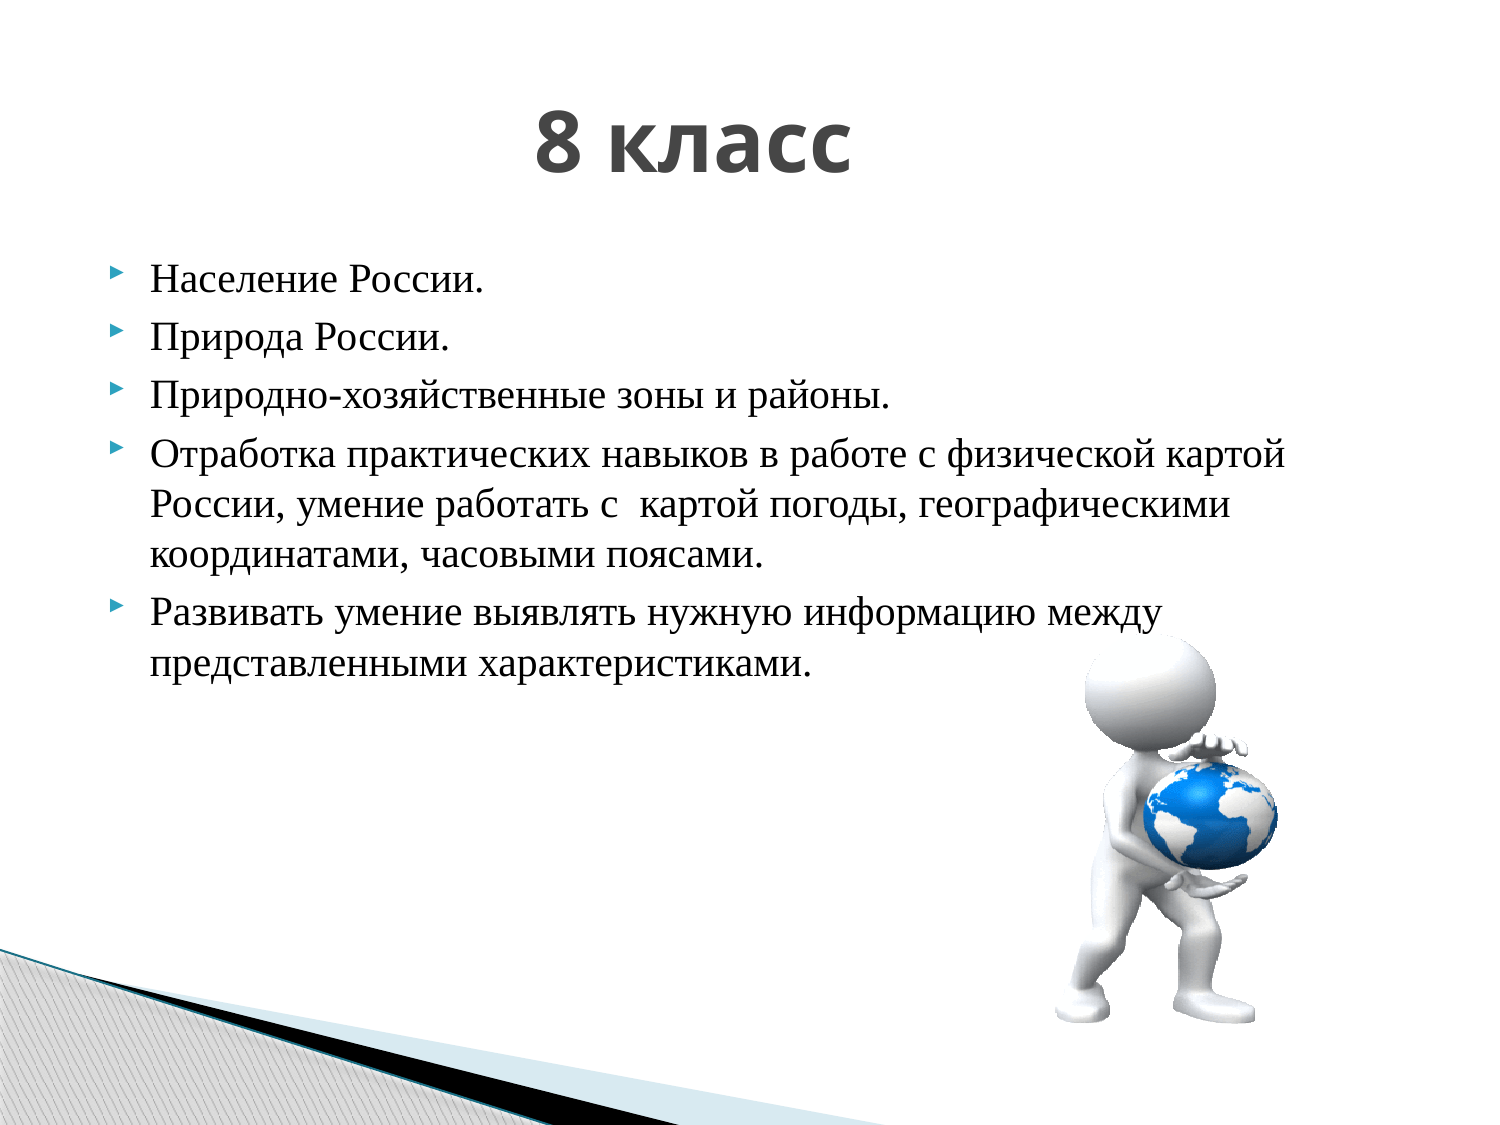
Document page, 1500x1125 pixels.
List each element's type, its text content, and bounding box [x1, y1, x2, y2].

picture [997, 621, 1412, 1095]
title 8 класс [75, 45, 1425, 233]
list Население России. Природа России. Природно-хозяйственные зоны и районы. Отработка практических навыков в работе с физической картой России, умение работать с картой погоды, географическими координатами, часовыми поясами. Развивать умение выявлять нужную информацию между представленными характеристиками. [75, 243, 1425, 986]
